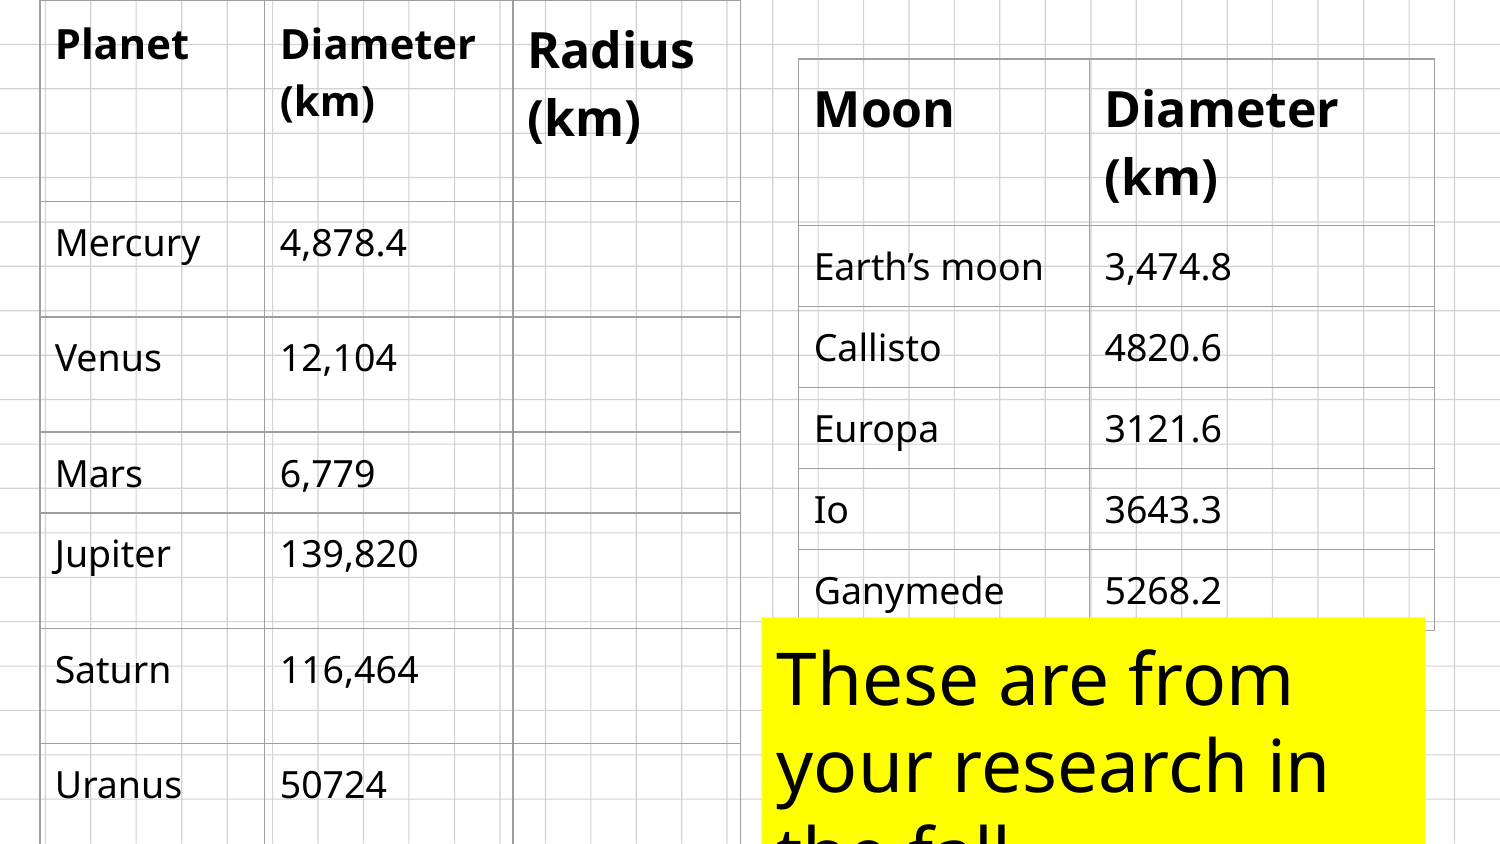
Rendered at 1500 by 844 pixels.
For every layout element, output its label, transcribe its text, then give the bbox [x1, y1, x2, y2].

table_cell 6,779 [265, 433, 512, 512]
table_cell [514, 514, 740, 628]
table_cell 5268.2 [1090, 550, 1434, 630]
table_cell [514, 629, 740, 743]
table_header Planet [41, 1, 264, 201]
table_cell Saturn [41, 629, 264, 743]
table_cell 4,878.4 [265, 202, 512, 316]
table_cell 3,474.8 [1090, 226, 1434, 306]
table_cell 50724 [265, 744, 512, 844]
table_cell 4820.6 [1090, 307, 1434, 387]
table_header Radius (km) [514, 1, 740, 201]
table_cell Jupiter [41, 514, 264, 628]
table_cell [514, 744, 740, 844]
table_cell [514, 202, 740, 316]
table_cell Europa [799, 388, 1089, 468]
table_cell [514, 433, 740, 512]
table_cell 3643.3 [1090, 469, 1434, 549]
table_cell 116,464 [265, 629, 512, 743]
table_cell 139,820 [265, 514, 512, 628]
table_header Diameter (km) [1090, 60, 1434, 225]
table_cell Earth’s moon [799, 226, 1089, 306]
table_cell 12,104 [265, 318, 512, 431]
table_cell Mercury [41, 202, 264, 316]
table_cell Mars [41, 433, 264, 512]
table_cell Callisto [799, 307, 1089, 387]
table_cell Ganymede [799, 550, 1089, 617]
table_cell 3121.6 [1090, 388, 1434, 468]
table_cell Uranus [41, 744, 264, 844]
table_cell Io [799, 469, 1089, 549]
text_box These are from your research in the fall [761, 617, 1426, 844]
table_header Moon [799, 60, 1089, 225]
table_header Diameter (km) [265, 1, 512, 201]
table_cell [514, 318, 740, 431]
table_cell Venus [41, 318, 264, 431]
